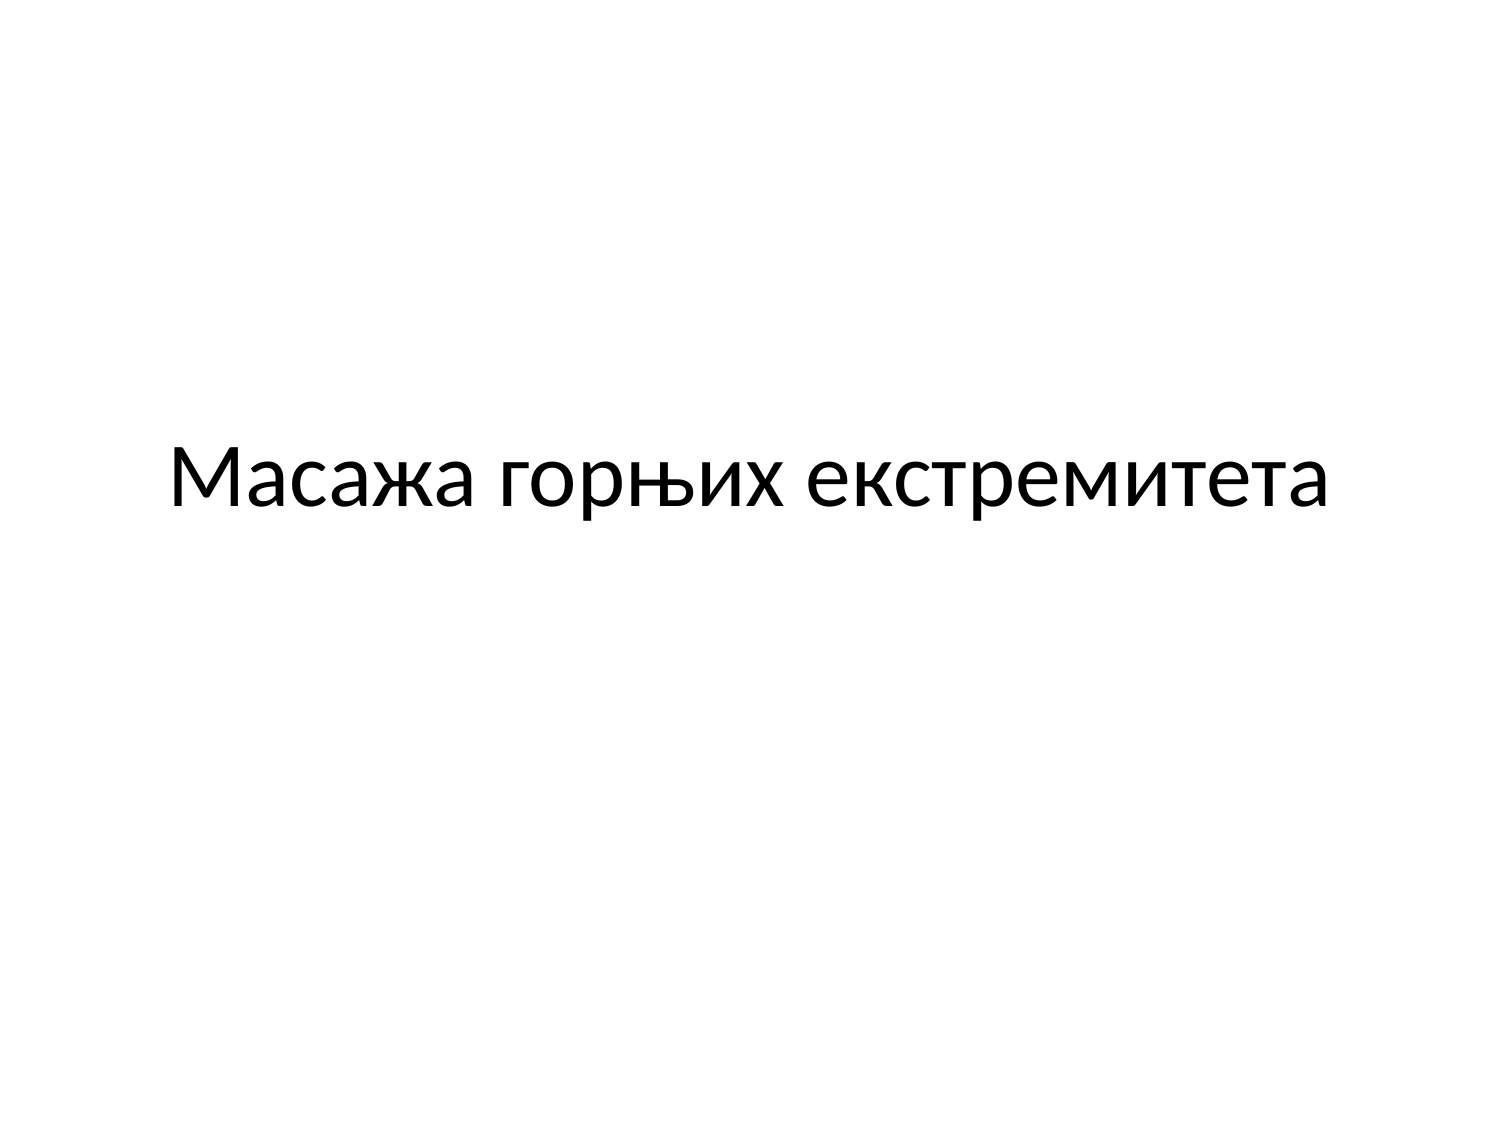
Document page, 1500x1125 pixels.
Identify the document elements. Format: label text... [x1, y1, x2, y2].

title Масажа горњих екстремитета [112, 349, 1388, 591]
